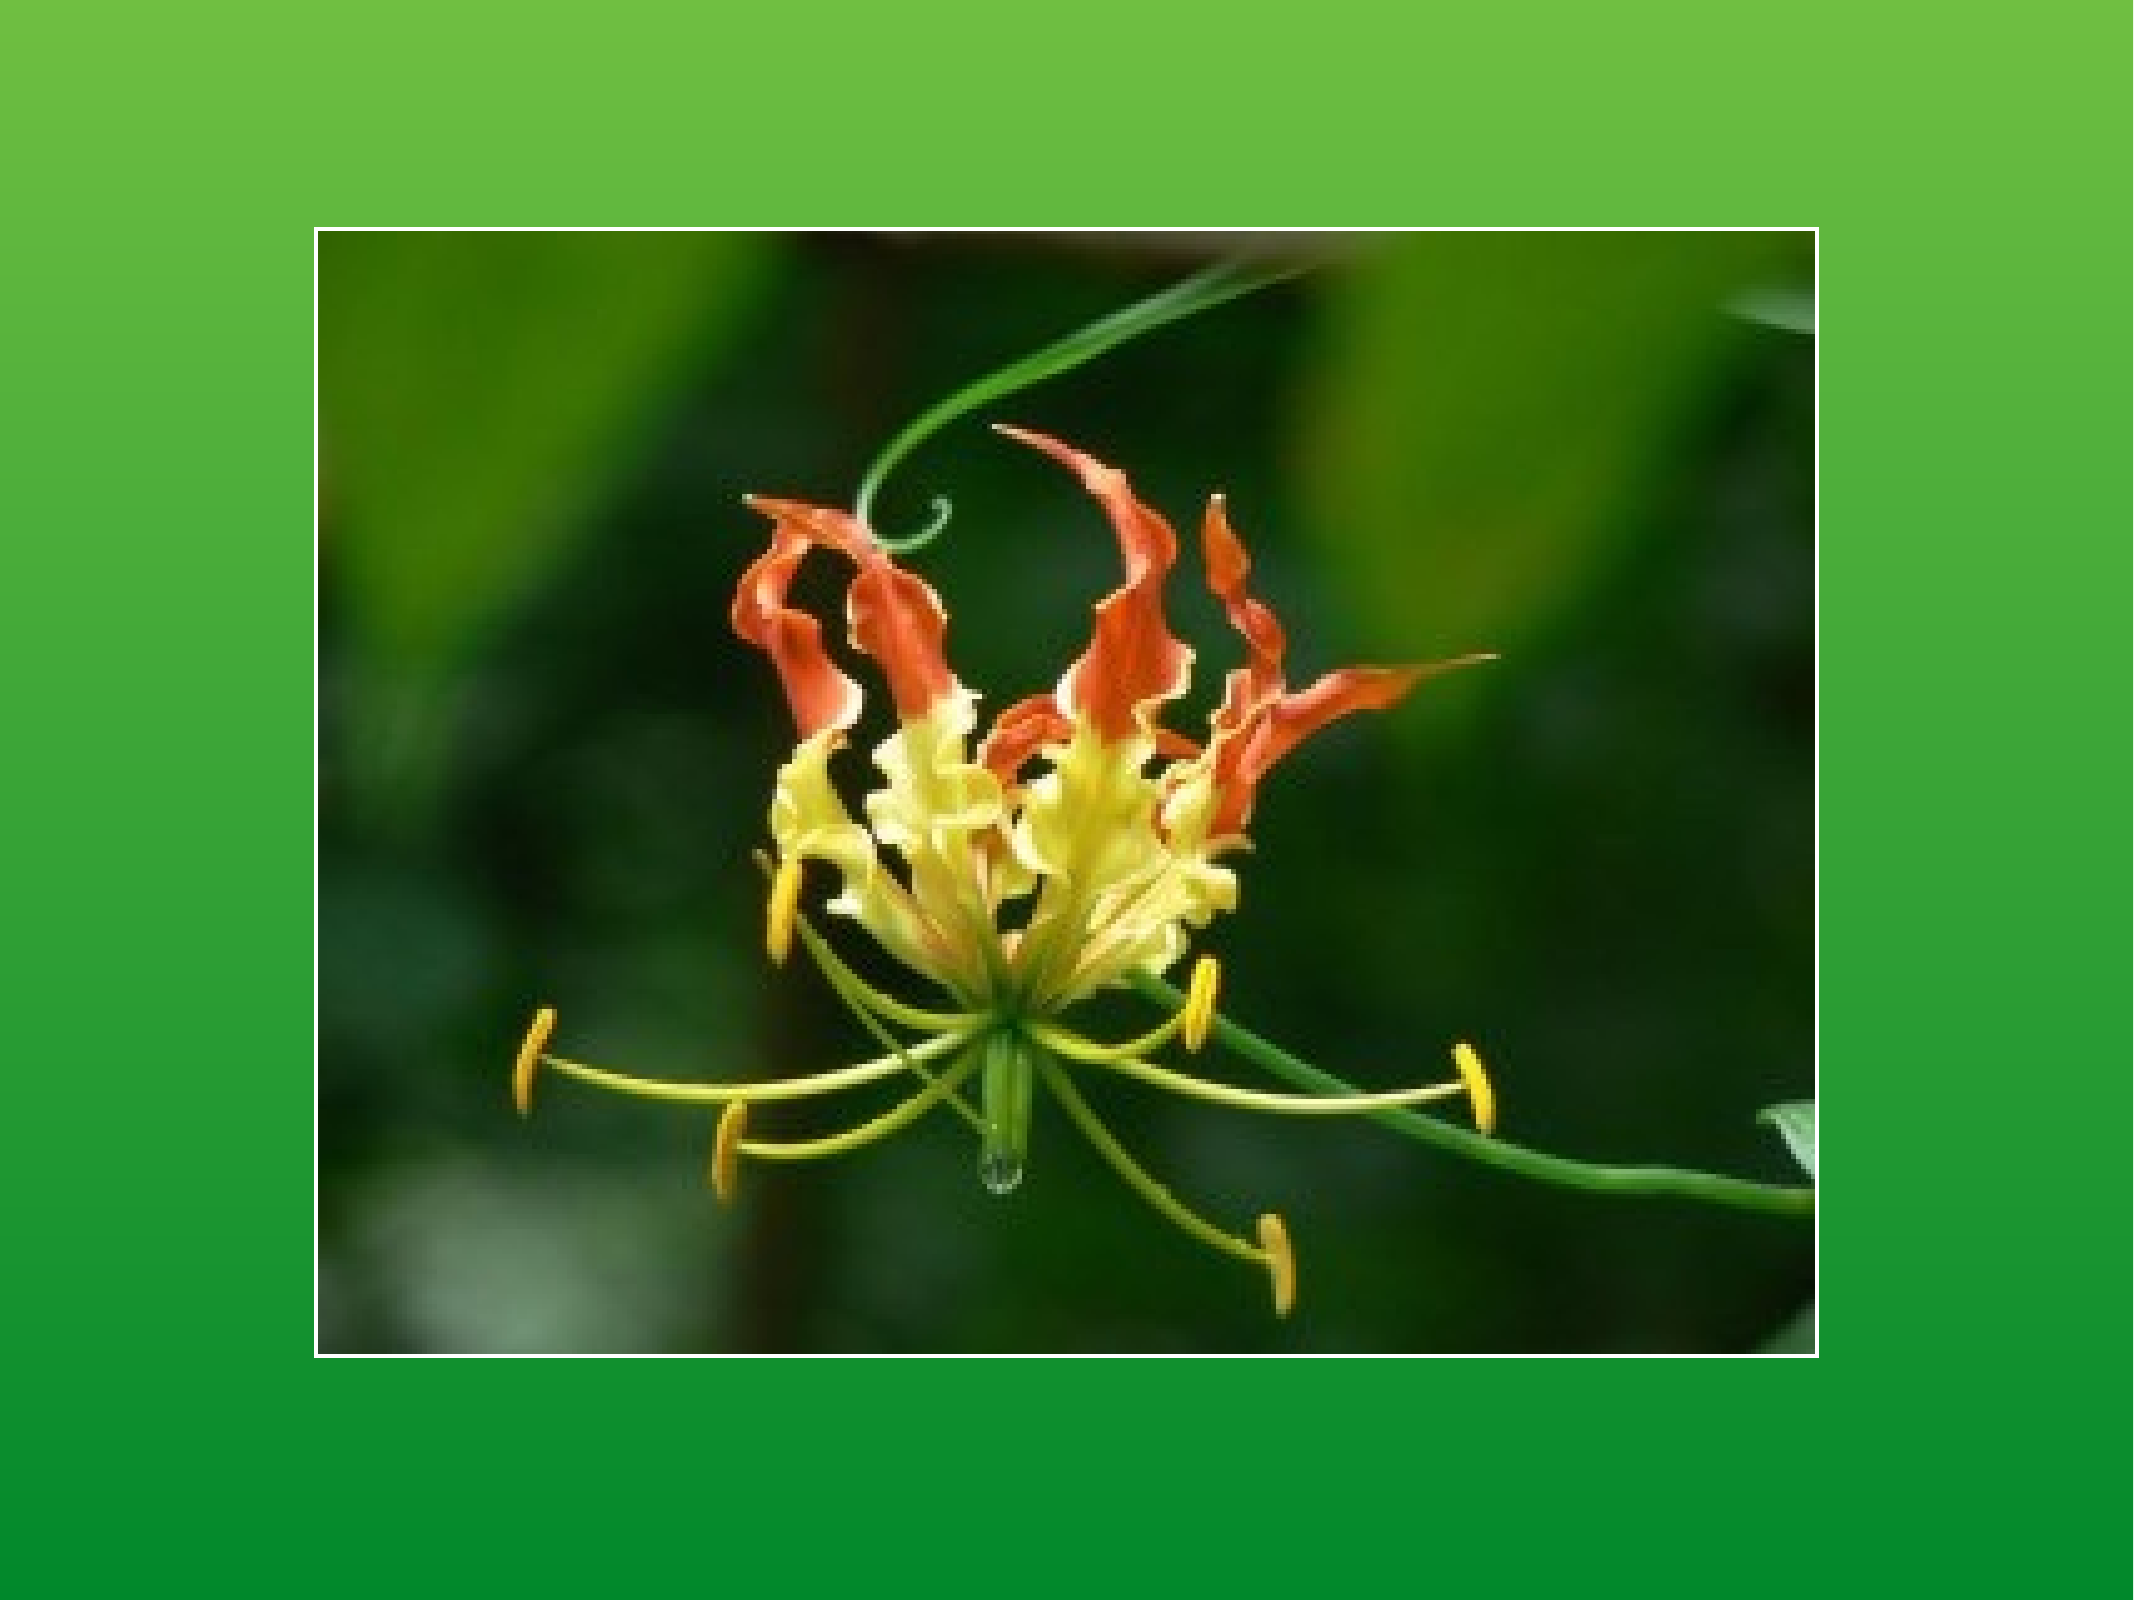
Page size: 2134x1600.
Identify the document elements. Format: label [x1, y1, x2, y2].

picture [317, 230, 1816, 1354]
